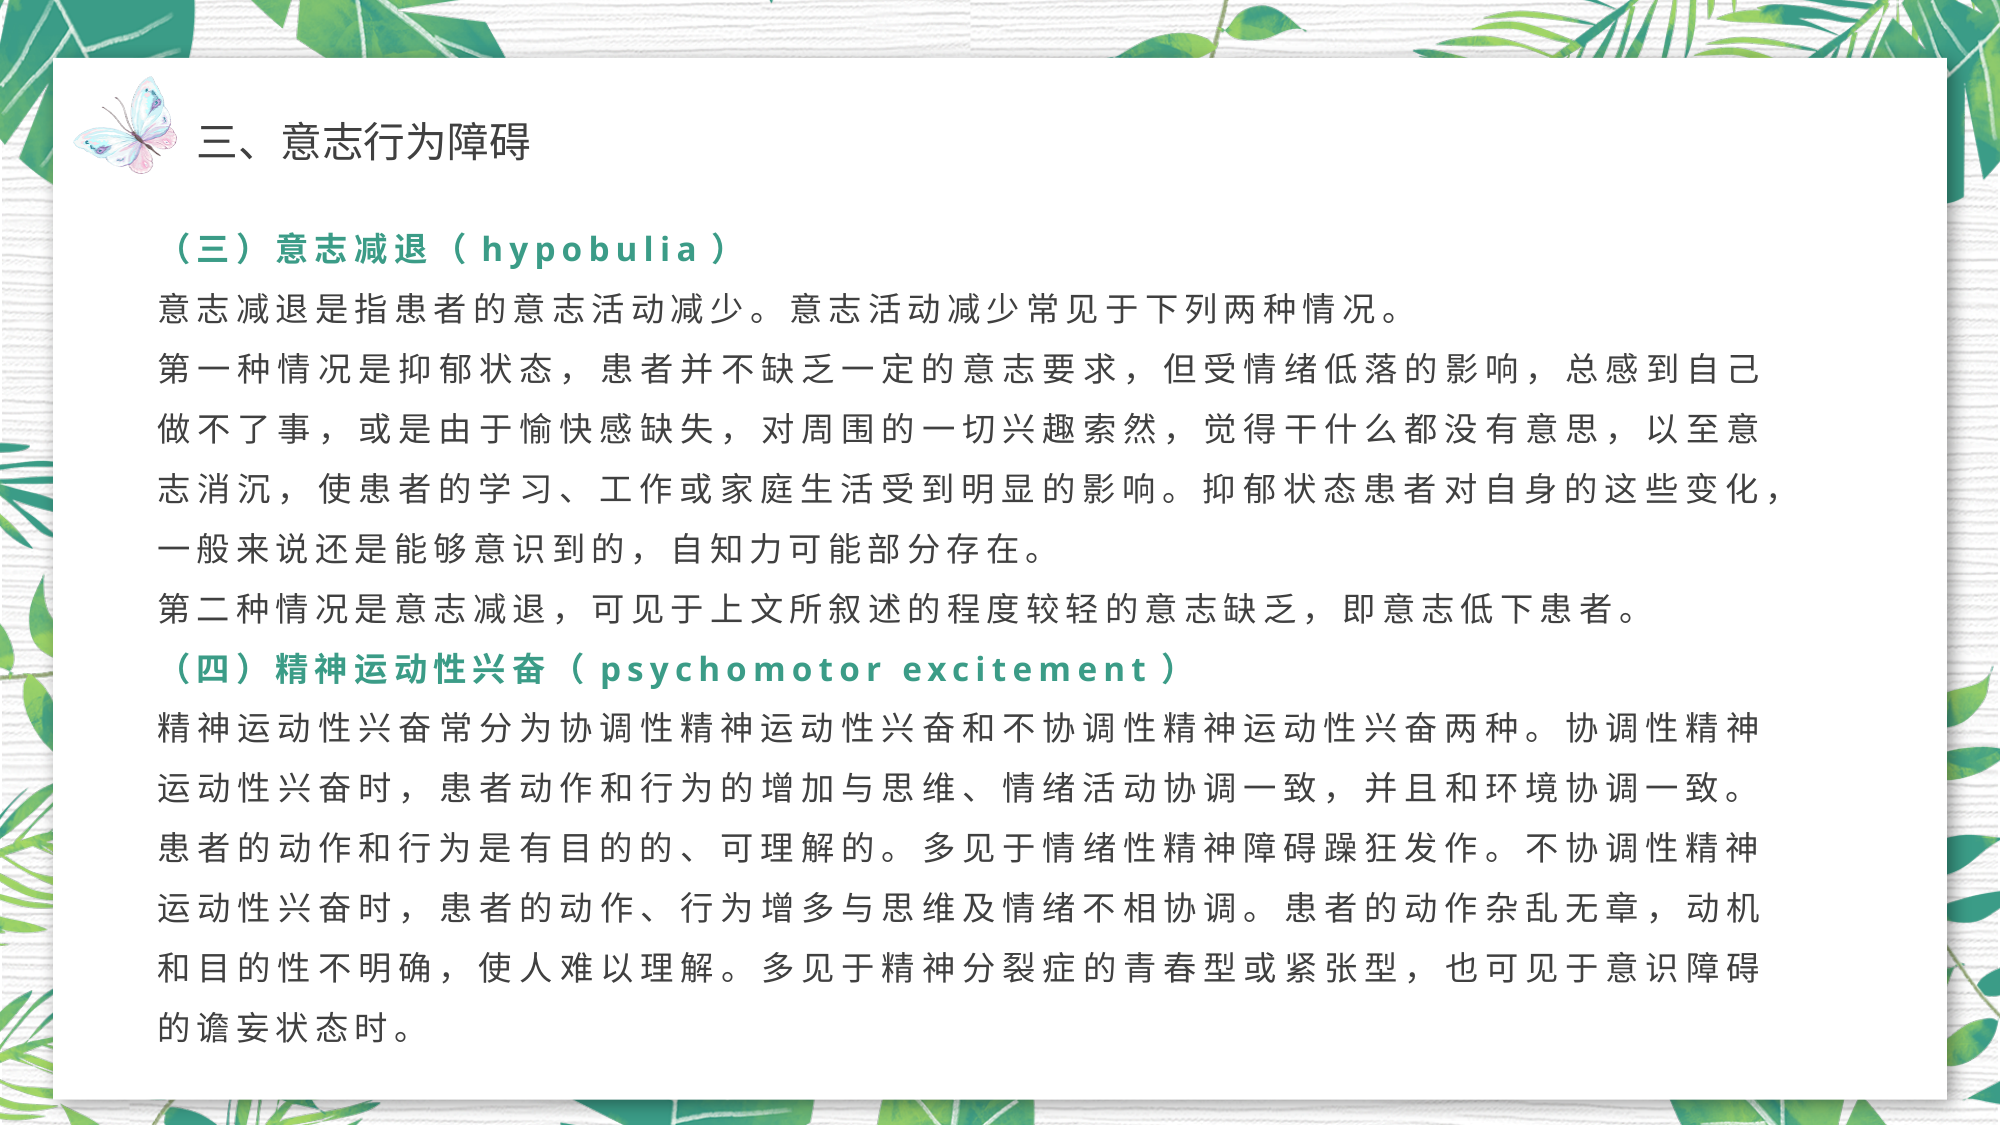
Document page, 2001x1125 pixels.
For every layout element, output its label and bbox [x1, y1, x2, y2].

text_box [0, 0, 2000, 1125]
picture [73, 76, 177, 174]
